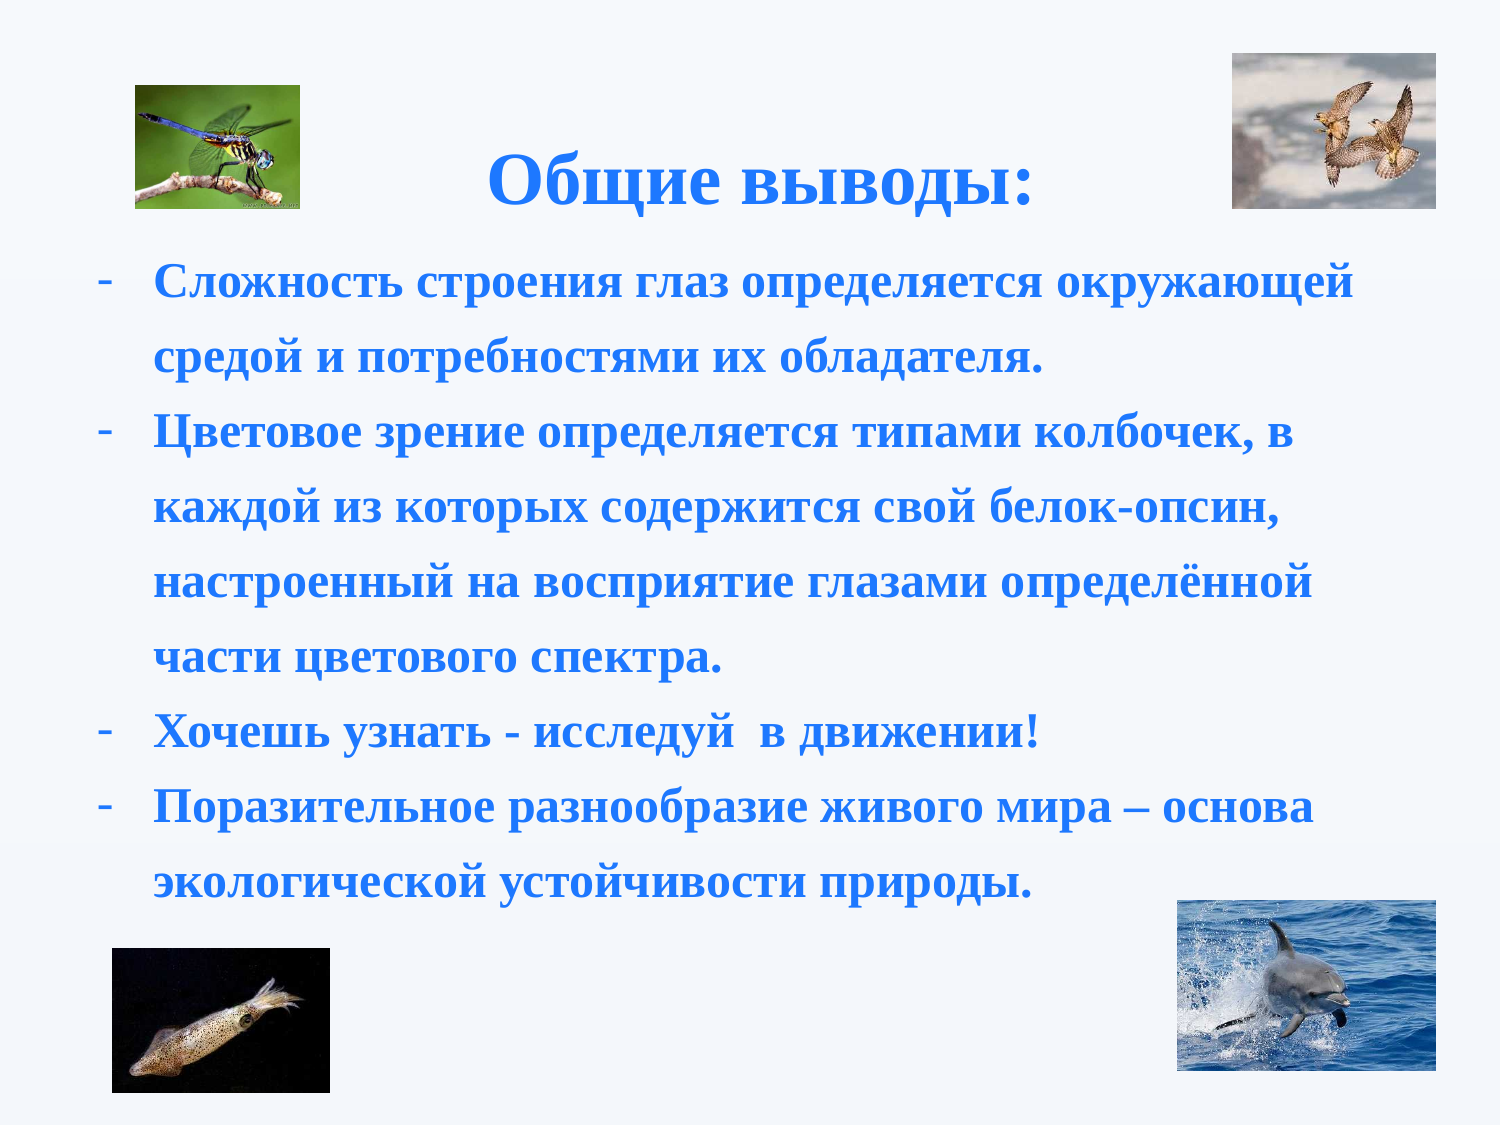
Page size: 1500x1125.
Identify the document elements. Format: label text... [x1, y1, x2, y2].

picture [1177, 900, 1436, 1071]
text_box Общие выводы: Сложность строения глаз определяется окружающей средой и потребностями их обладателя. Цветовое зрение определяется типами колбочек, в каждой из которых содержится свой белок-опсин, настроенный на восприятие глазами определённой части цветового спектра. Хочешь узнать - исследуй в движении! Поразительное разнообразие живого мира – основа экологической устойчивости природы. [82, 116, 1441, 915]
picture [111, 948, 330, 1093]
picture [1231, 53, 1436, 209]
picture [135, 85, 300, 209]
